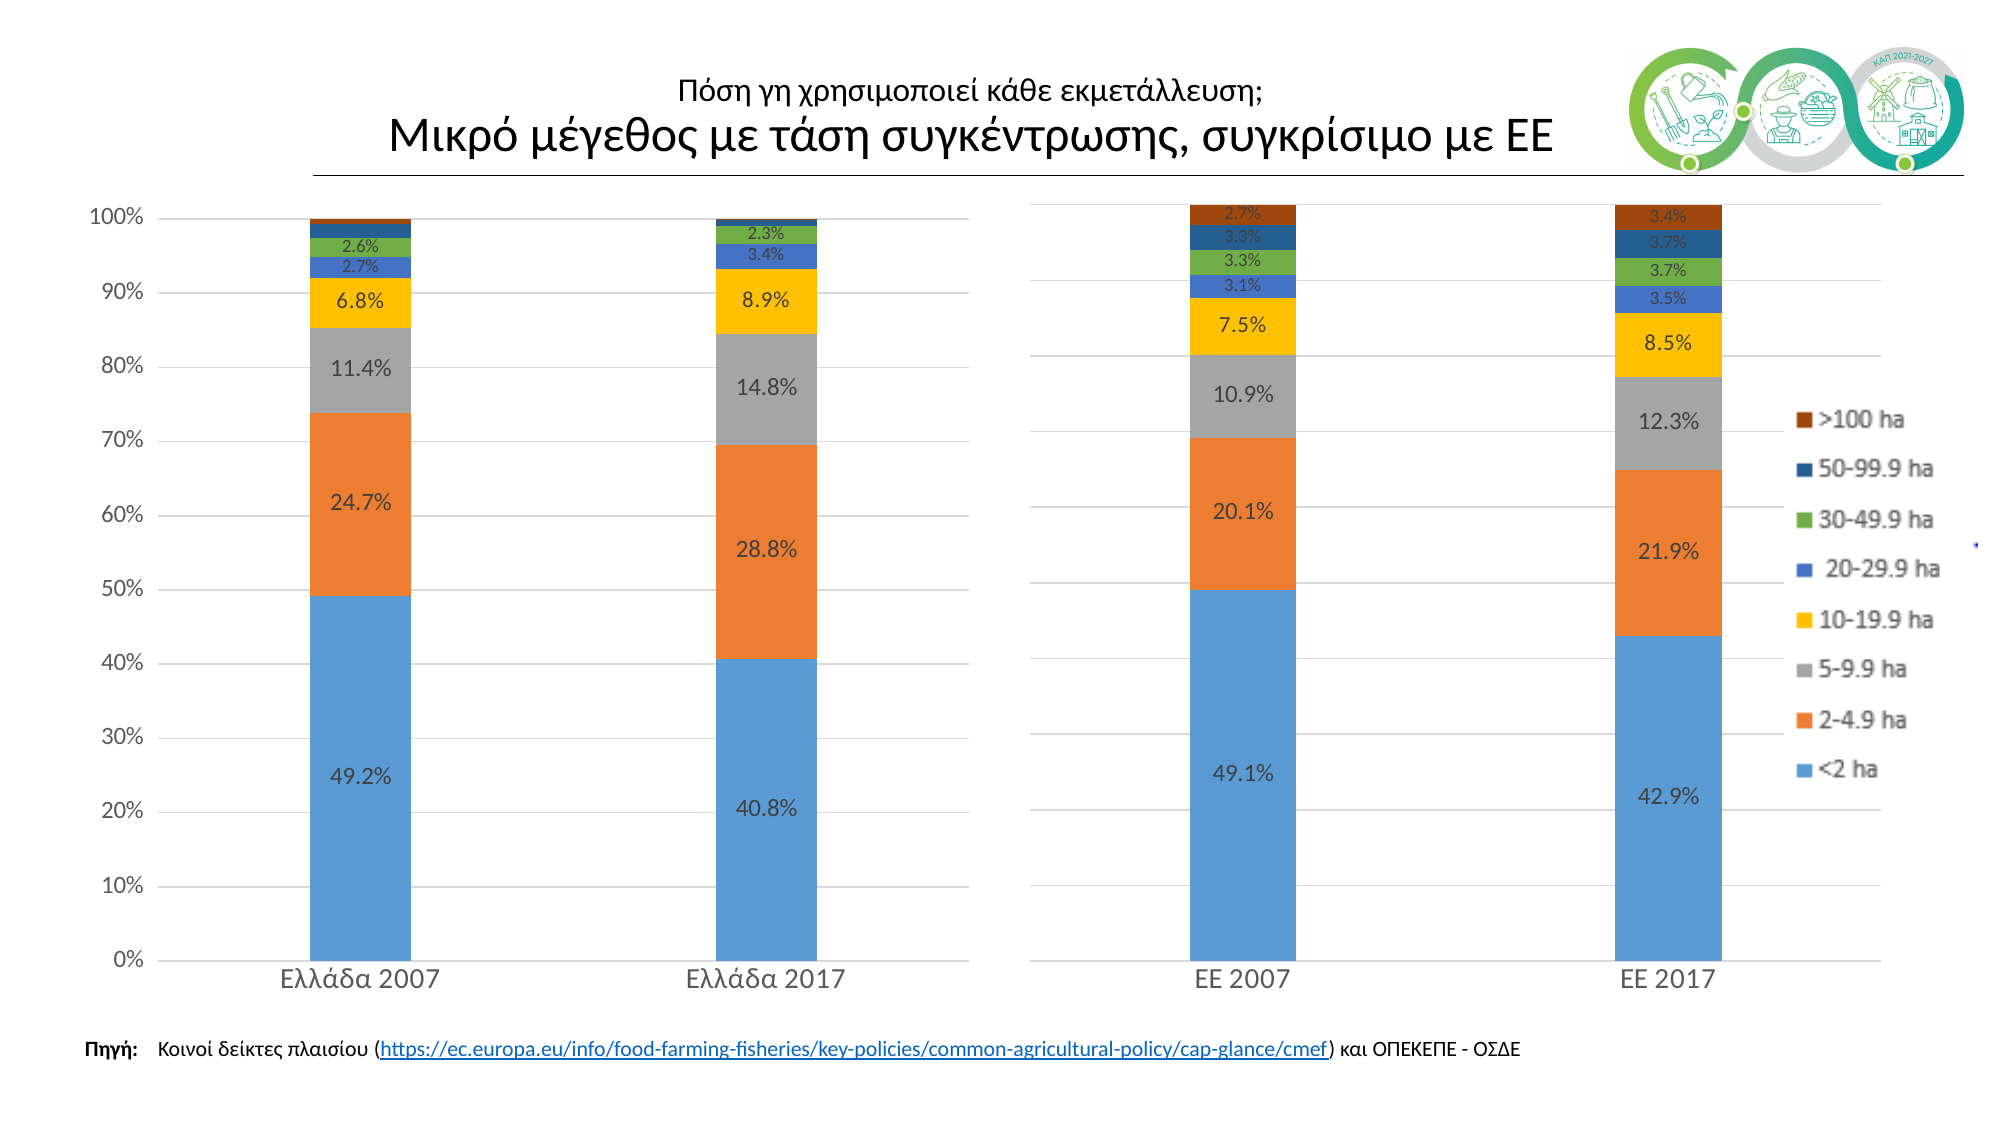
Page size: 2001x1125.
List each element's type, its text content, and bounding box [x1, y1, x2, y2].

text_box Πόση γη χρησιμοποιεί κάθε εκμετάλλευση; Μικρό μέγεθος με τάση συγκέντρωσης, συγκρίσιμο με ΕΕ [312, 59, 1630, 176]
chart [1012, 188, 1899, 1014]
text_box Πηγή: Κοινοί δείκτες πλαισίου (https://ec.europa.eu/info/food-farming-fisheries/key-policies/common-agricultural-policy/cap-glance/cmef) και ΟΠΕΚΕΠΕ - ΟΣΔΕ [70, 1027, 1864, 1069]
picture [1629, 47, 1964, 175]
chart [70, 189, 988, 1014]
picture [1784, 395, 1978, 807]
